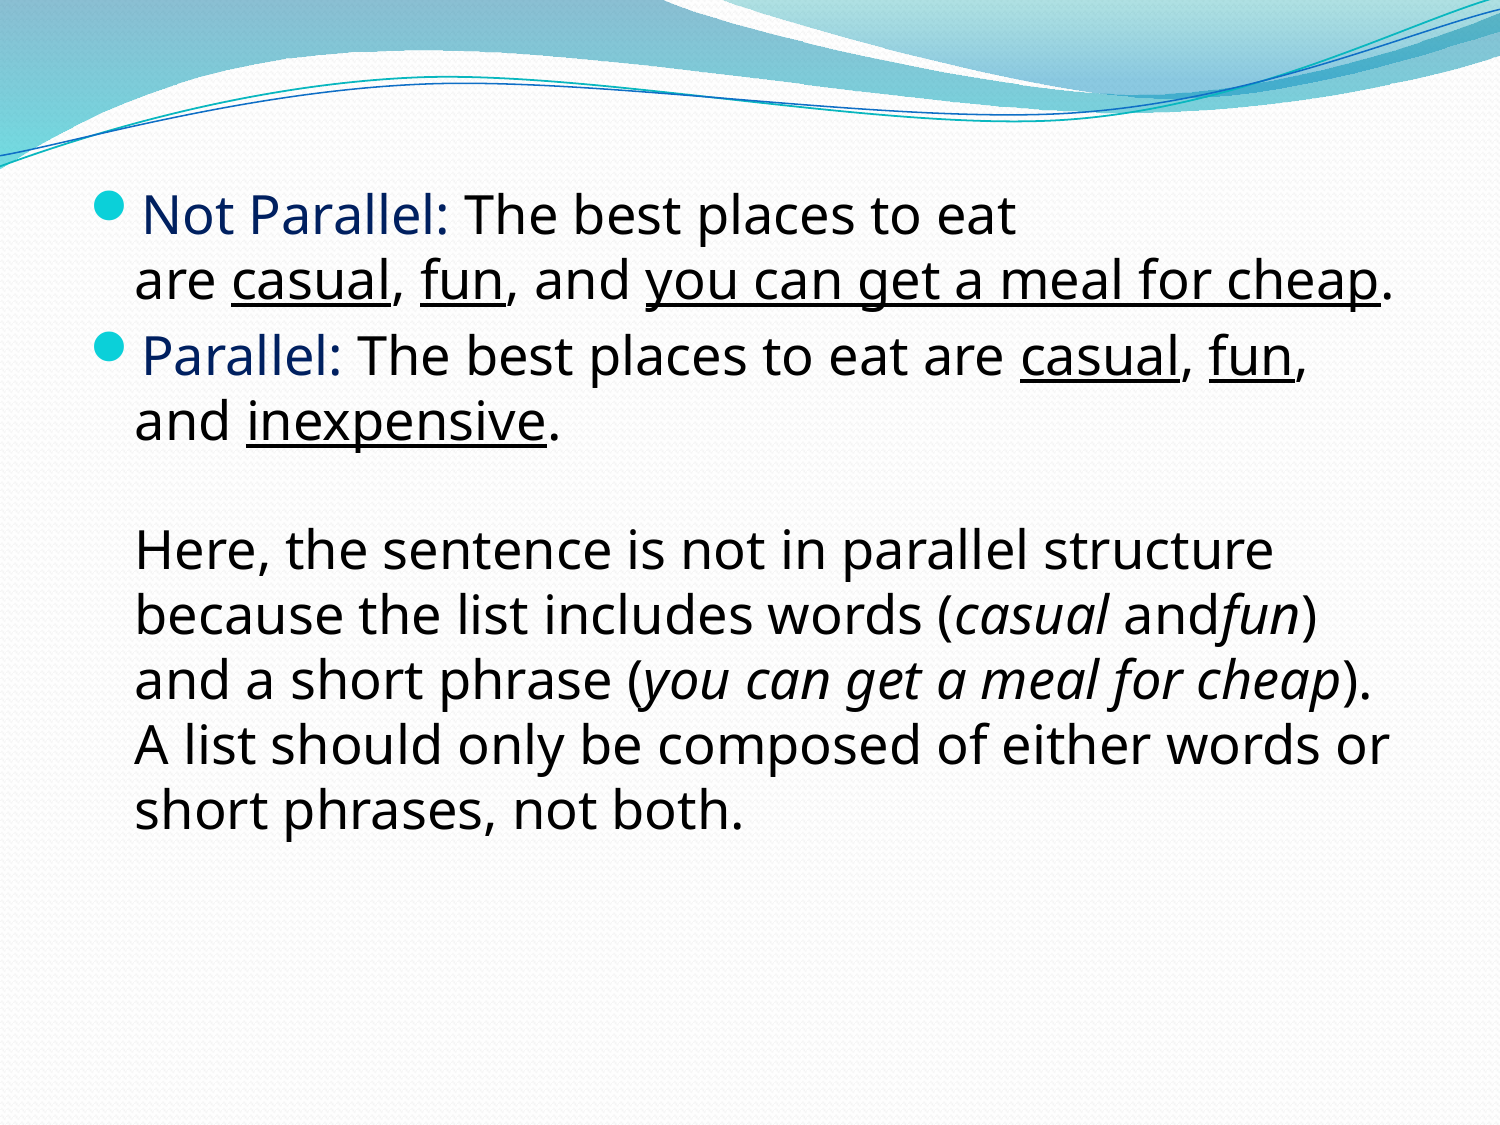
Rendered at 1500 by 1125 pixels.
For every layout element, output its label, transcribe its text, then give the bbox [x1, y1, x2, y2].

list Not Parallel: The best places to eat are casual, fun, and you can get a meal for cheap. Parallel: The best places to eat are casual, fun, and inexpensive. Here, the sentence is not in parallel structure because the list includes words (casual andfun) and a short phrase (you can get a meal for cheap). A list should only be composed of either words or short phrases, not both. [75, 172, 1425, 1038]
